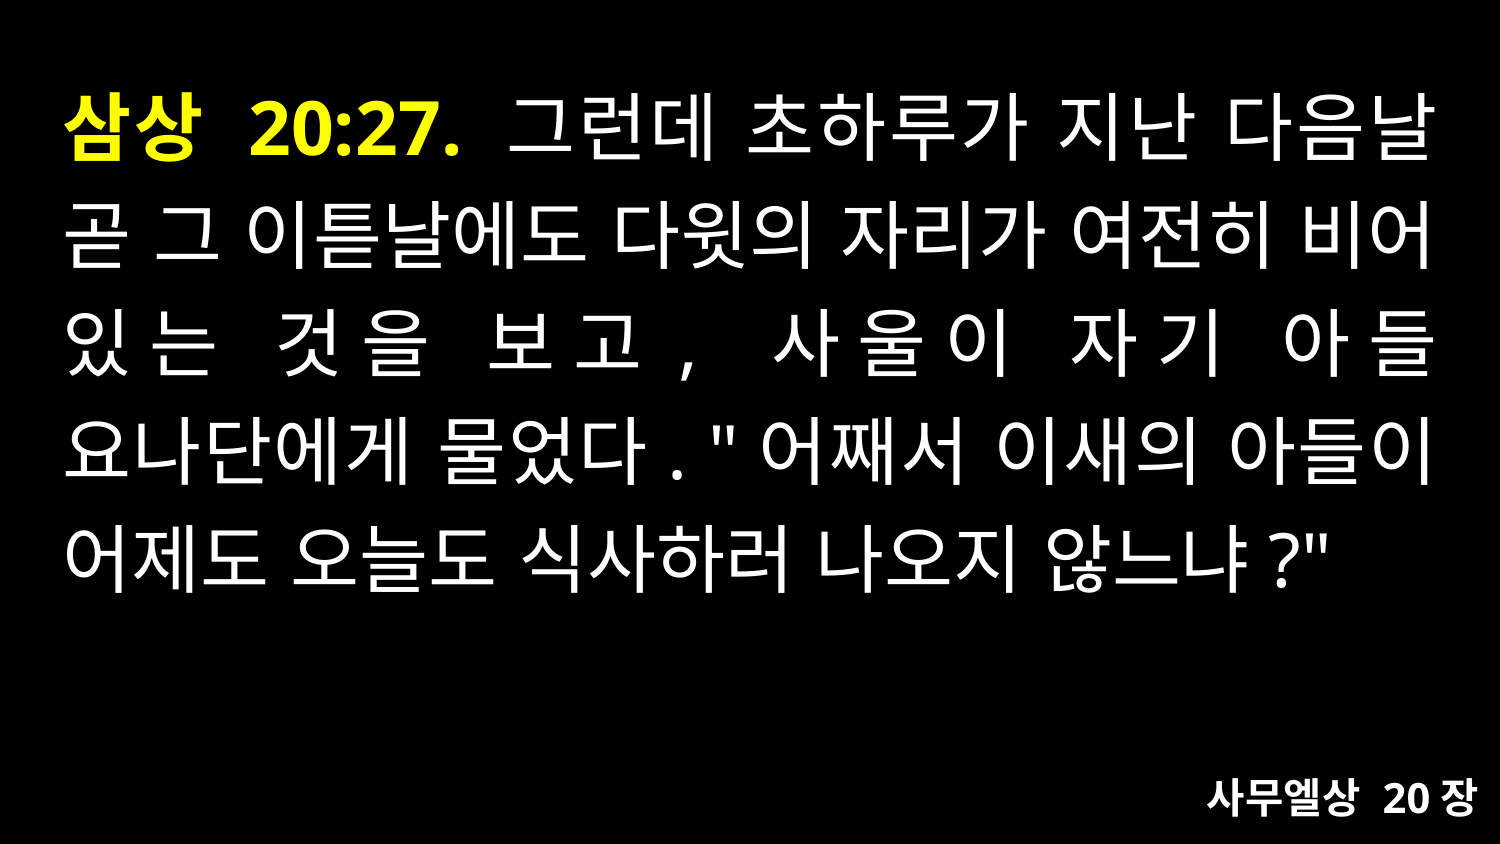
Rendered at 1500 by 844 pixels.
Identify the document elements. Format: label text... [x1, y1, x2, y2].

subtitle 사무엘상 20장 [916, 770, 1500, 844]
title 삼상 20:27. 그런데 초하루가 지난 다음날 곧 그 이튿날에도 다윗의 자리가 여전히 비어 있는 것을 보고, 사울이 자기 아들 요나단에게 물었다. "어째서 이새의 아들이 어제도 오늘도 식사하러 나오지 않느냐?" [0, 0, 1500, 844]
